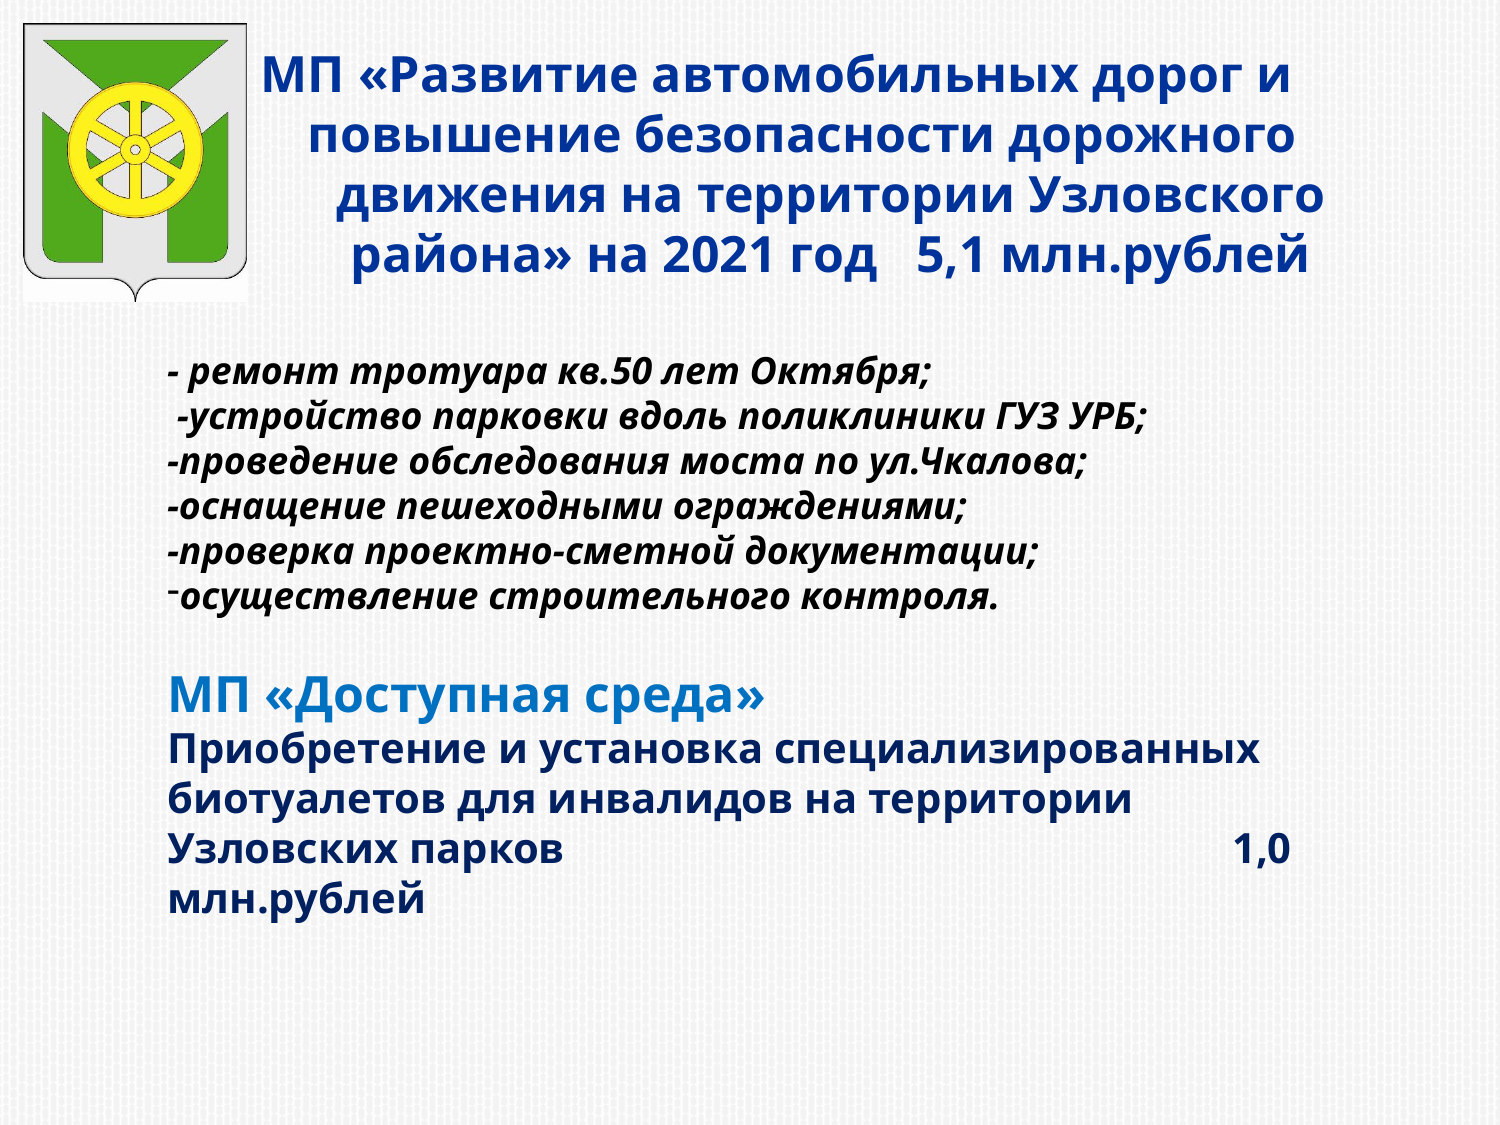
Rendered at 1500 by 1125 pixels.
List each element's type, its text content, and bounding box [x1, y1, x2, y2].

text_box - ремонт тротуара кв.50 лет Октября; -устройство парковки вдоль поликлиники ГУЗ УРБ; -проведение обследования моста по ул.Чкалова; -оснащение пешеходными ограждениями; -проверка проектно-сметной документации; осуществление строительного контроля. МП «Доступная среда» Приобретение и установка специализированных биотуалетов для инвалидов на территории Узловских парков 1,0 млн.рублей [152, 339, 1360, 1025]
text_box МП «Развитие автомобильных дорог и повышение безопасности дорожного движения на территории Узловского района» на 2021 год 5,1 млн.рублей [256, 35, 1383, 290]
picture [22, 22, 247, 302]
